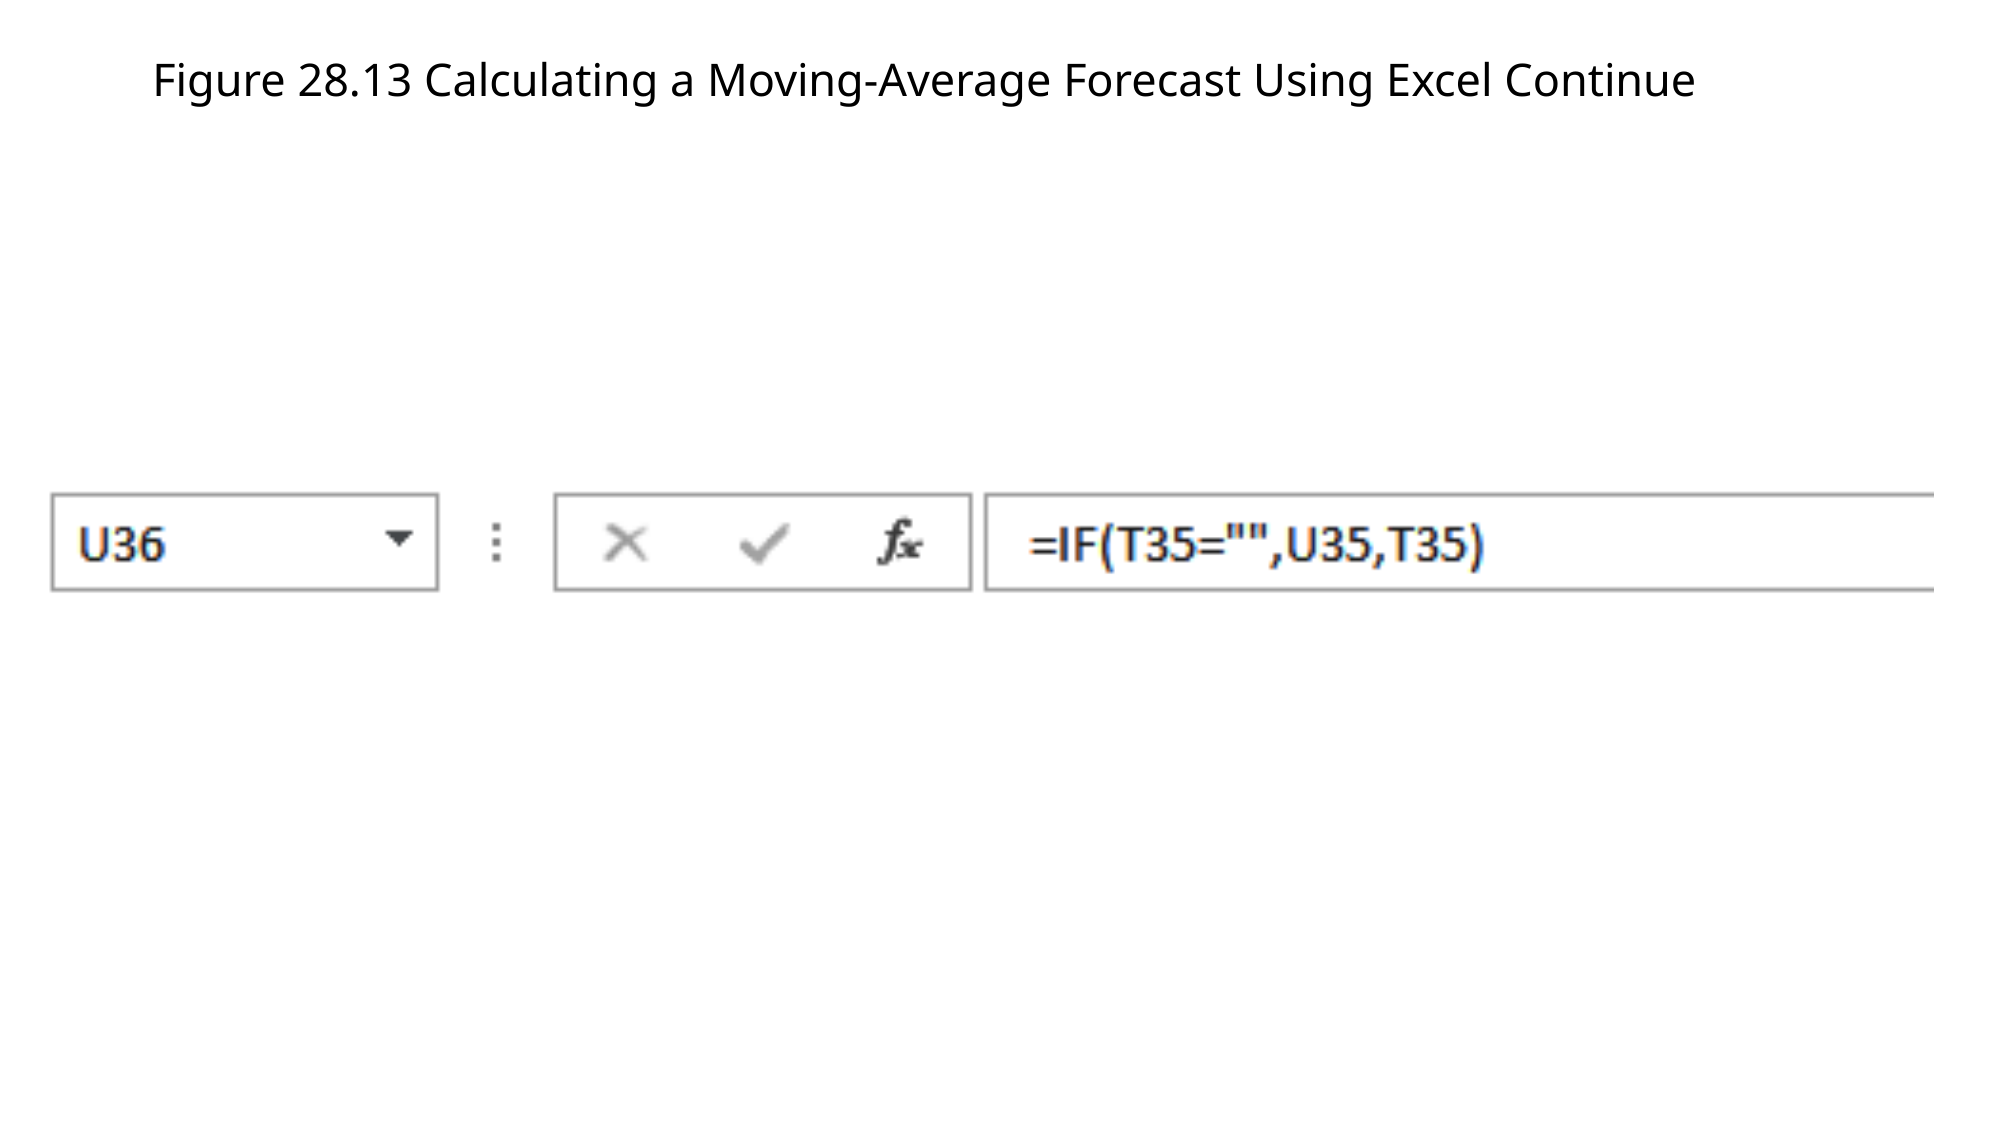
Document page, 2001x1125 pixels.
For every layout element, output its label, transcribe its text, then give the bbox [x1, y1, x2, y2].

title Figure 28.13 Calculating a Moving-Average Forecast Using Excel Continue [137, 35, 1863, 130]
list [33, 460, 1934, 617]
